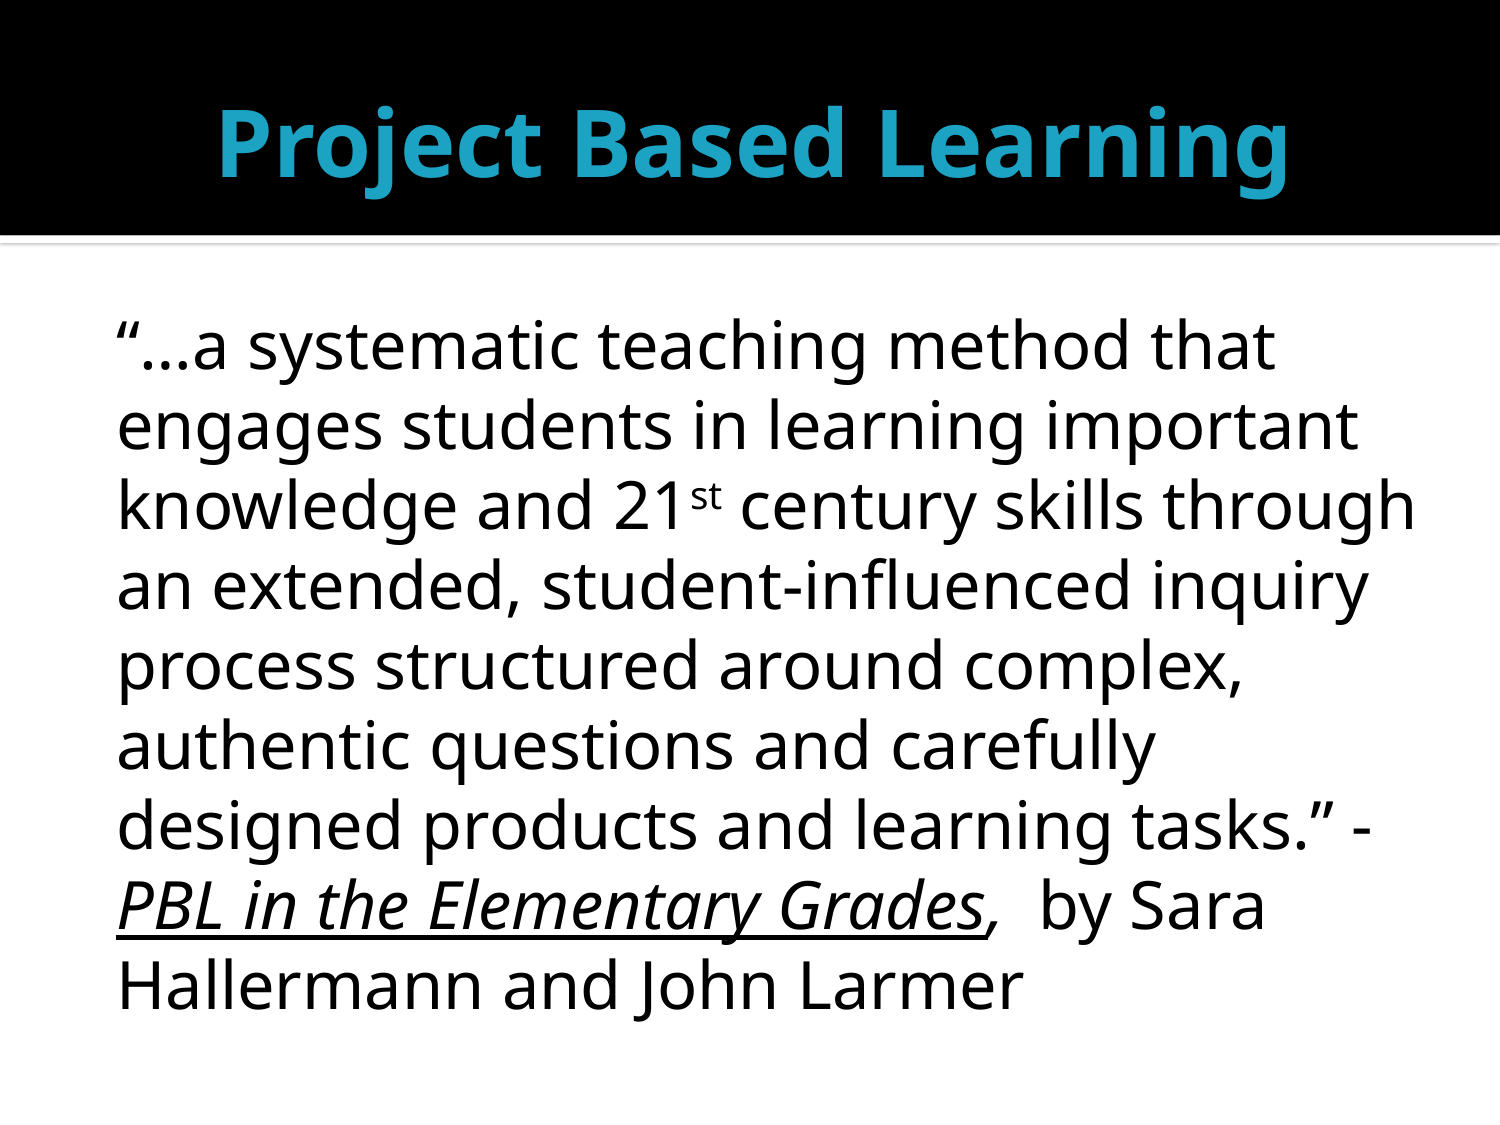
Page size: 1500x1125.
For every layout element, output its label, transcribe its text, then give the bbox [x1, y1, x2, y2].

list “…a systematic teaching method that engages students in learning important knowledge and 21st century skills through an extended, student-influenced inquiry process structured around complex, authentic questions and carefully designed products and learning tasks.” - PBL in the Elementary Grades, by Sara Hallermann and John Larmer [87, 287, 1438, 1047]
title Project Based Learning [75, 37, 1425, 243]
